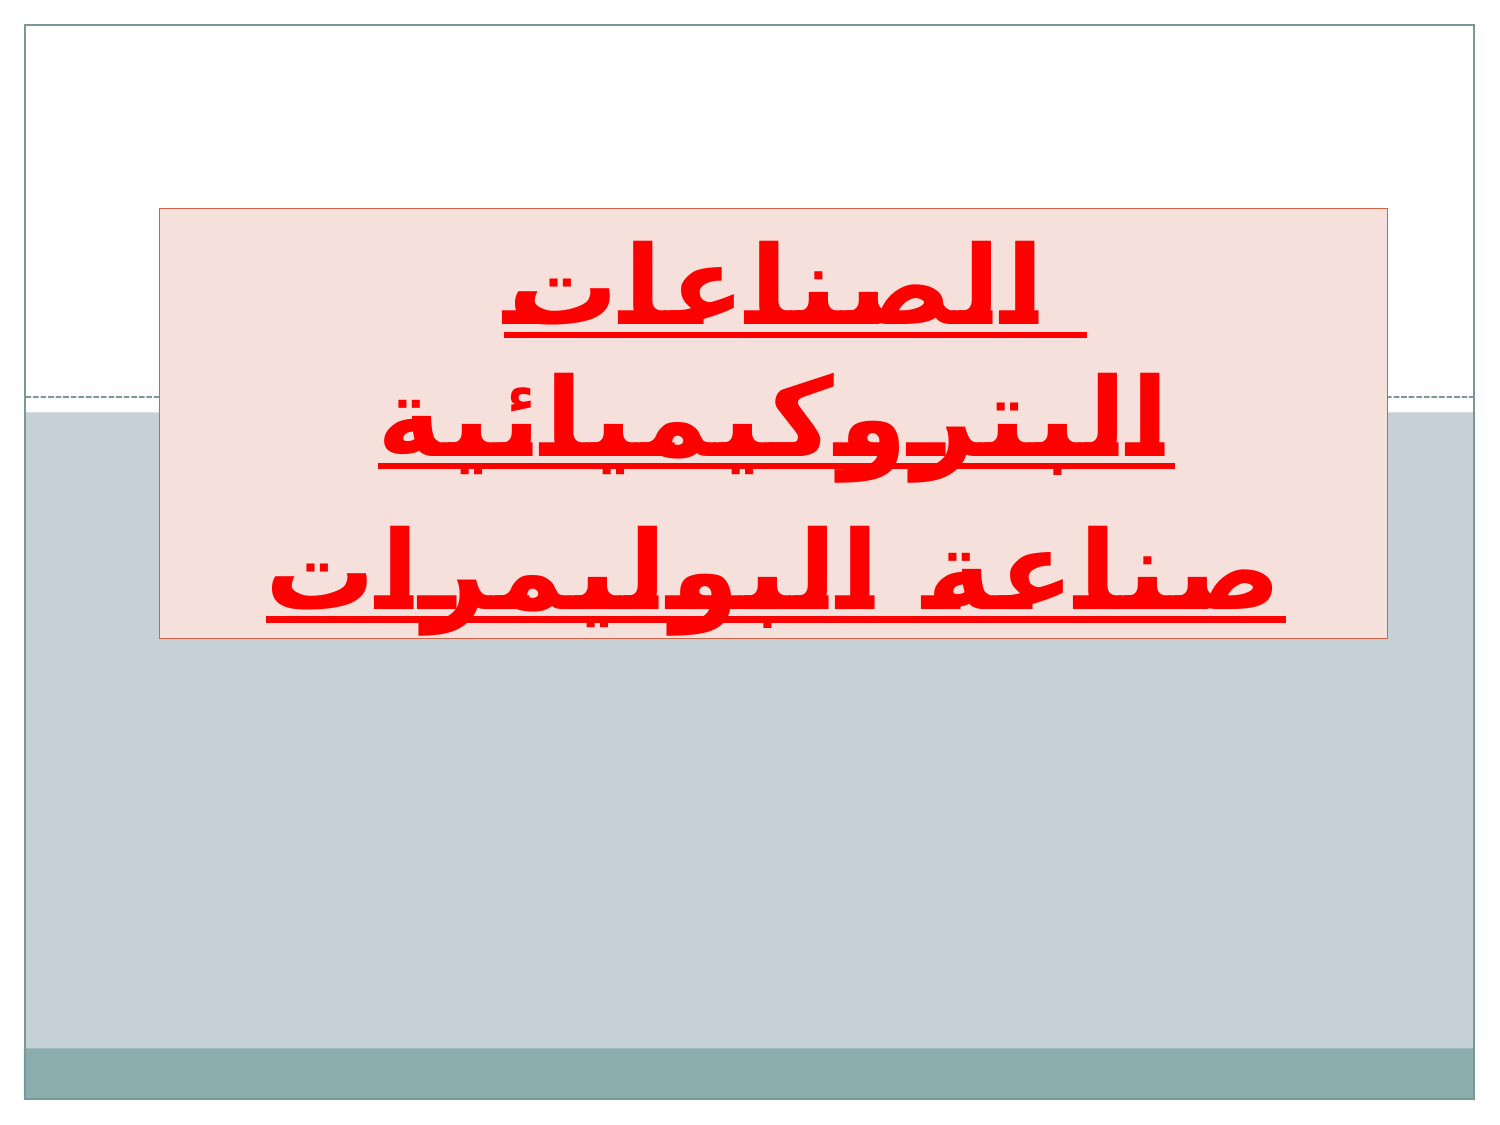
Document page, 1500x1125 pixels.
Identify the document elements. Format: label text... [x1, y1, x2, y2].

subtitle الصناعات البتروكيميائية صناعة البوليمرات [159, 208, 1388, 639]
